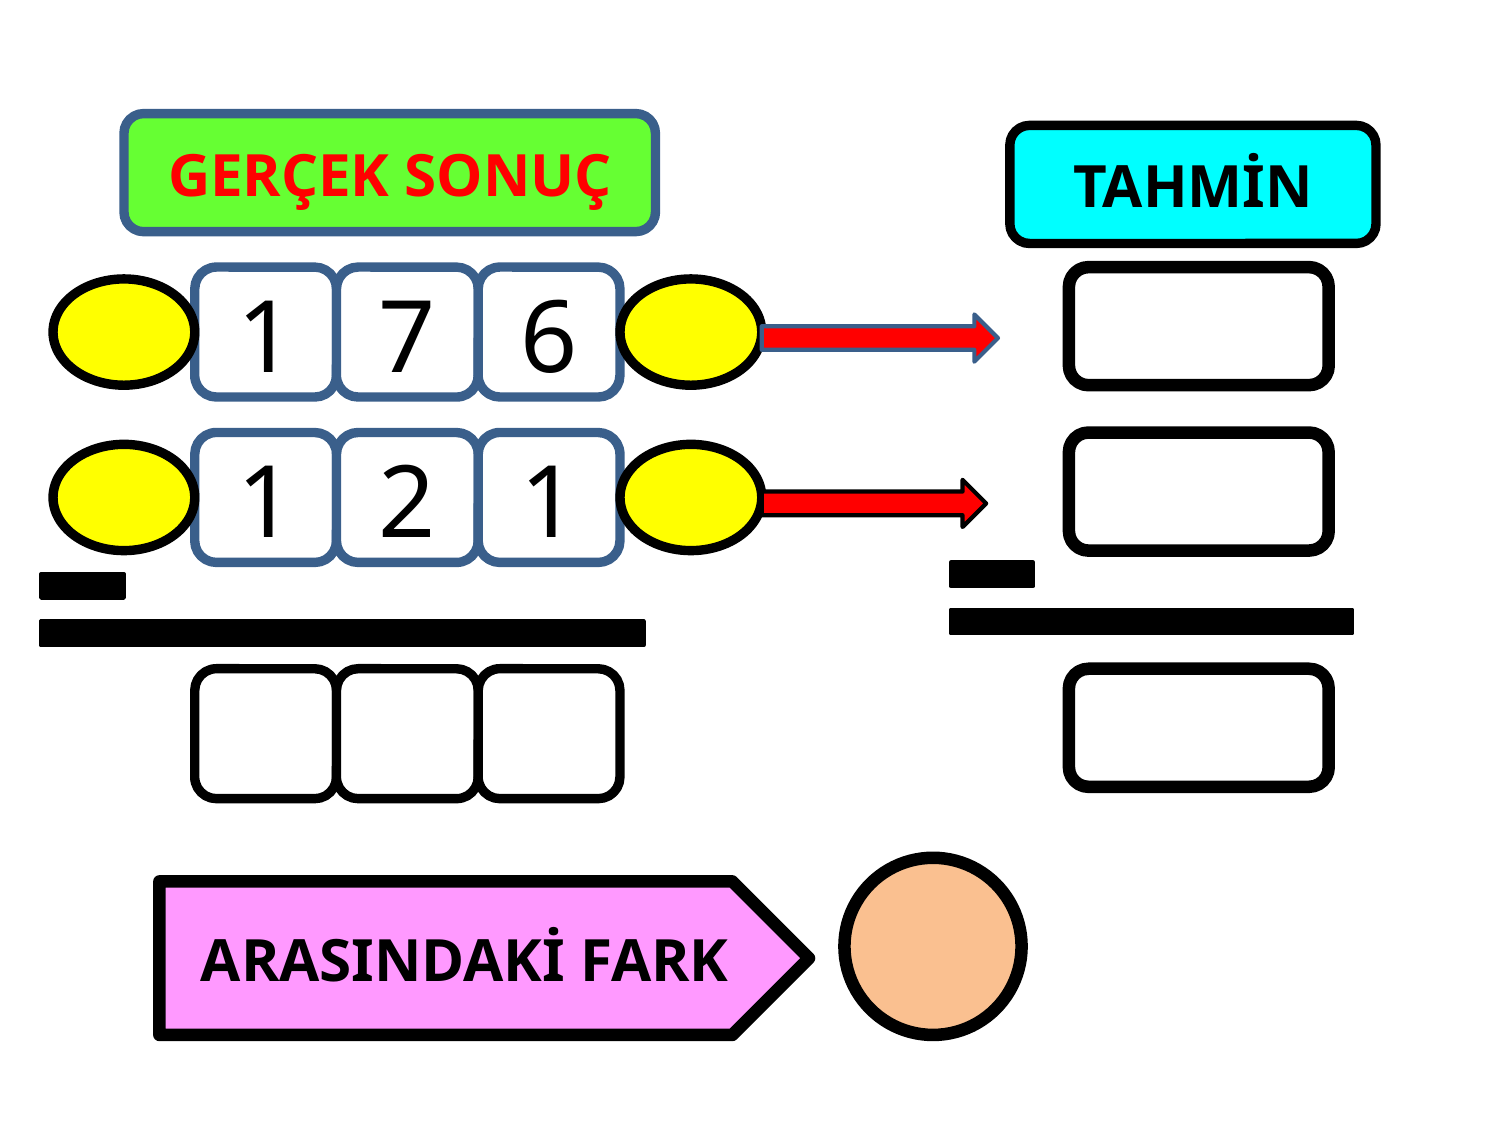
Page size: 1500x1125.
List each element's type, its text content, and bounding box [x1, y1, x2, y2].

text_box [1066, 430, 1331, 553]
text_box [617, 276, 764, 388]
text_box GERÇEK SONUÇ [121, 111, 658, 234]
text_box [949, 560, 1035, 588]
text_box 6 [476, 264, 623, 400]
text_box [50, 276, 197, 388]
text_box 1 [192, 430, 336, 565]
text_box [334, 666, 478, 801]
text_box 1 [192, 264, 336, 400]
text_box [192, 666, 336, 801]
text_box [842, 855, 1024, 1038]
text_box [759, 477, 989, 529]
text_box [39, 572, 126, 600]
text_box [1066, 666, 1331, 789]
text_box [50, 442, 197, 553]
text_box 2 [334, 430, 478, 565]
text_box [610, 619, 646, 647]
text_box TAHMİN [1007, 123, 1379, 246]
text_box 1 [476, 430, 623, 565]
text_box 7 [334, 264, 478, 400]
text_box [39, 619, 610, 647]
text_box [1066, 265, 1331, 388]
text_box ARASINDAKİ FARK [157, 879, 812, 1038]
text_box [759, 312, 1001, 364]
text_box [476, 666, 623, 801]
text_box [617, 442, 763, 553]
text_box [949, 608, 1354, 635]
